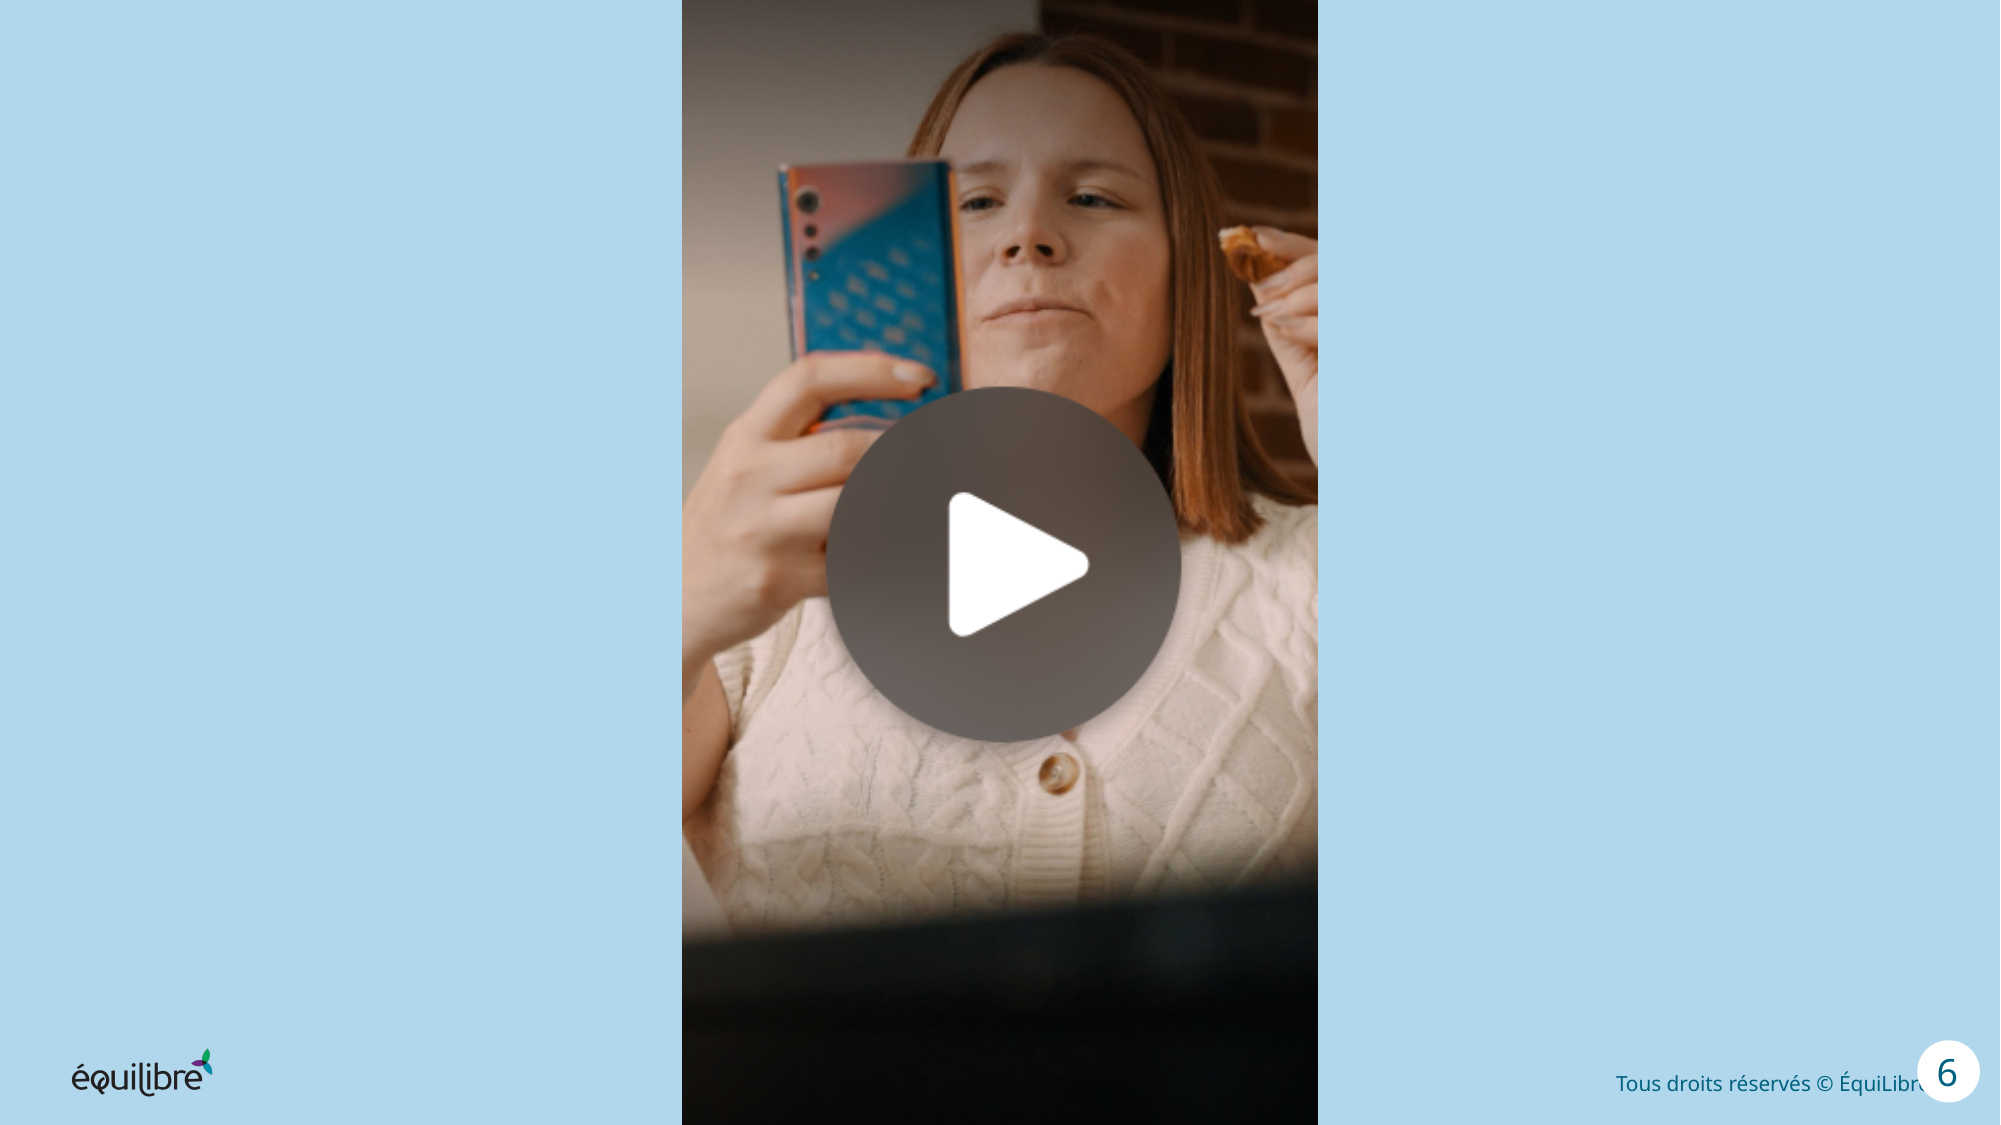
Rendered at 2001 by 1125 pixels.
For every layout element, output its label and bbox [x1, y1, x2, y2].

picture [682, 0, 1318, 1125]
picture [63, 1036, 221, 1125]
text_box [1917, 1040, 2000, 1103]
